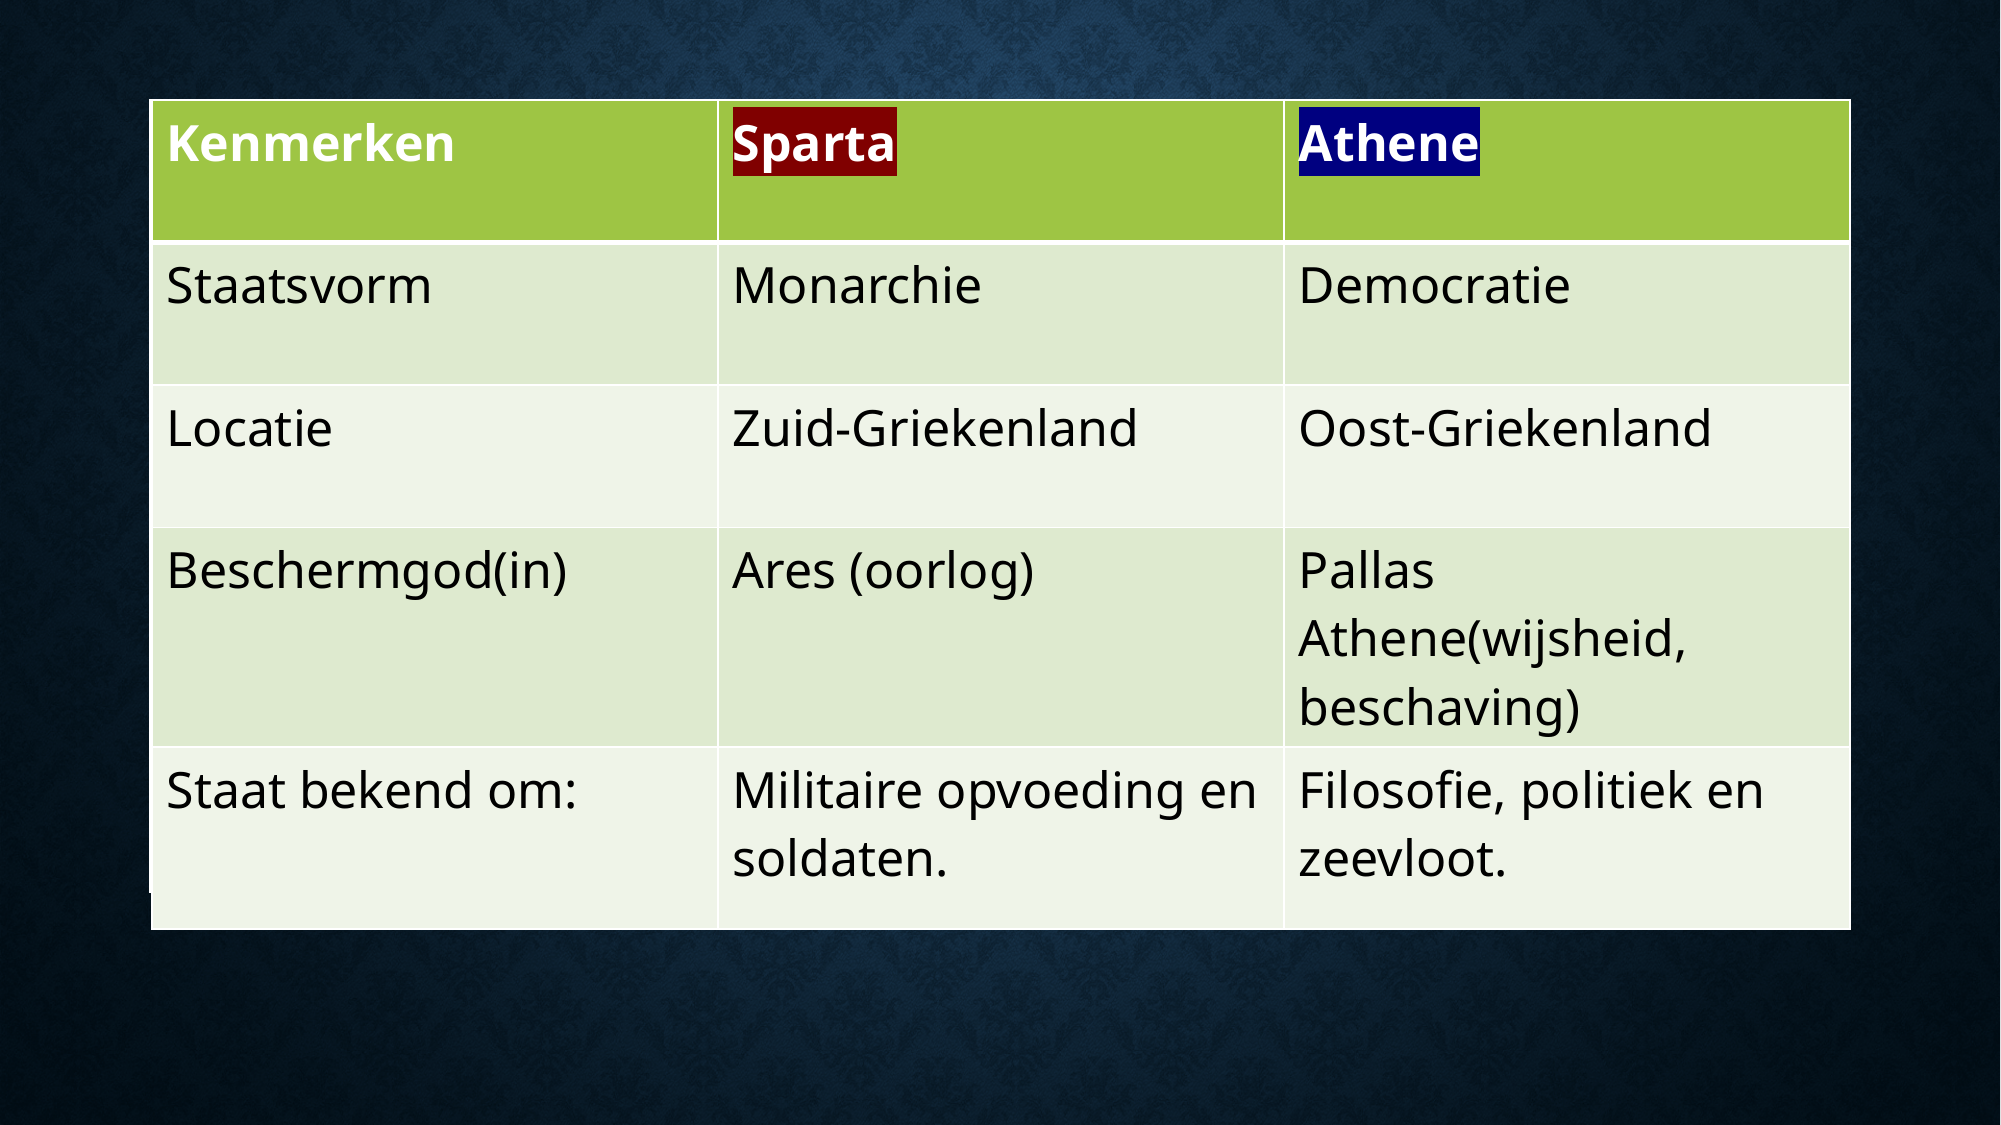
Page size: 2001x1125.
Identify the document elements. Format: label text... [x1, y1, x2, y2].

table_cell Staatsvorm [153, 245, 717, 384]
table_cell Zuid-Griekenland [719, 386, 1283, 527]
table_cell Filosofie, politiek en zeevloot. [1285, 748, 1849, 928]
table_cell Beschermgod(in) [153, 528, 717, 746]
table_cell Locatie [153, 386, 717, 527]
table_cell Ares (oorlog) [719, 528, 1283, 746]
table_cell Democratie [1285, 245, 1849, 384]
table_header Kenmerken [153, 101, 717, 240]
table_cell Militaire opvoeding en soldaten. [719, 748, 1283, 928]
table_header Sparta [719, 101, 1283, 240]
table_cell Monarchie [719, 245, 1283, 384]
table_cell Staat bekend om: [153, 748, 717, 928]
table_cell Oost-Griekenland [1285, 386, 1849, 527]
table_header Athene [1285, 101, 1849, 240]
table_cell Pallas Athene(wijsheid, beschaving) [1285, 528, 1849, 746]
